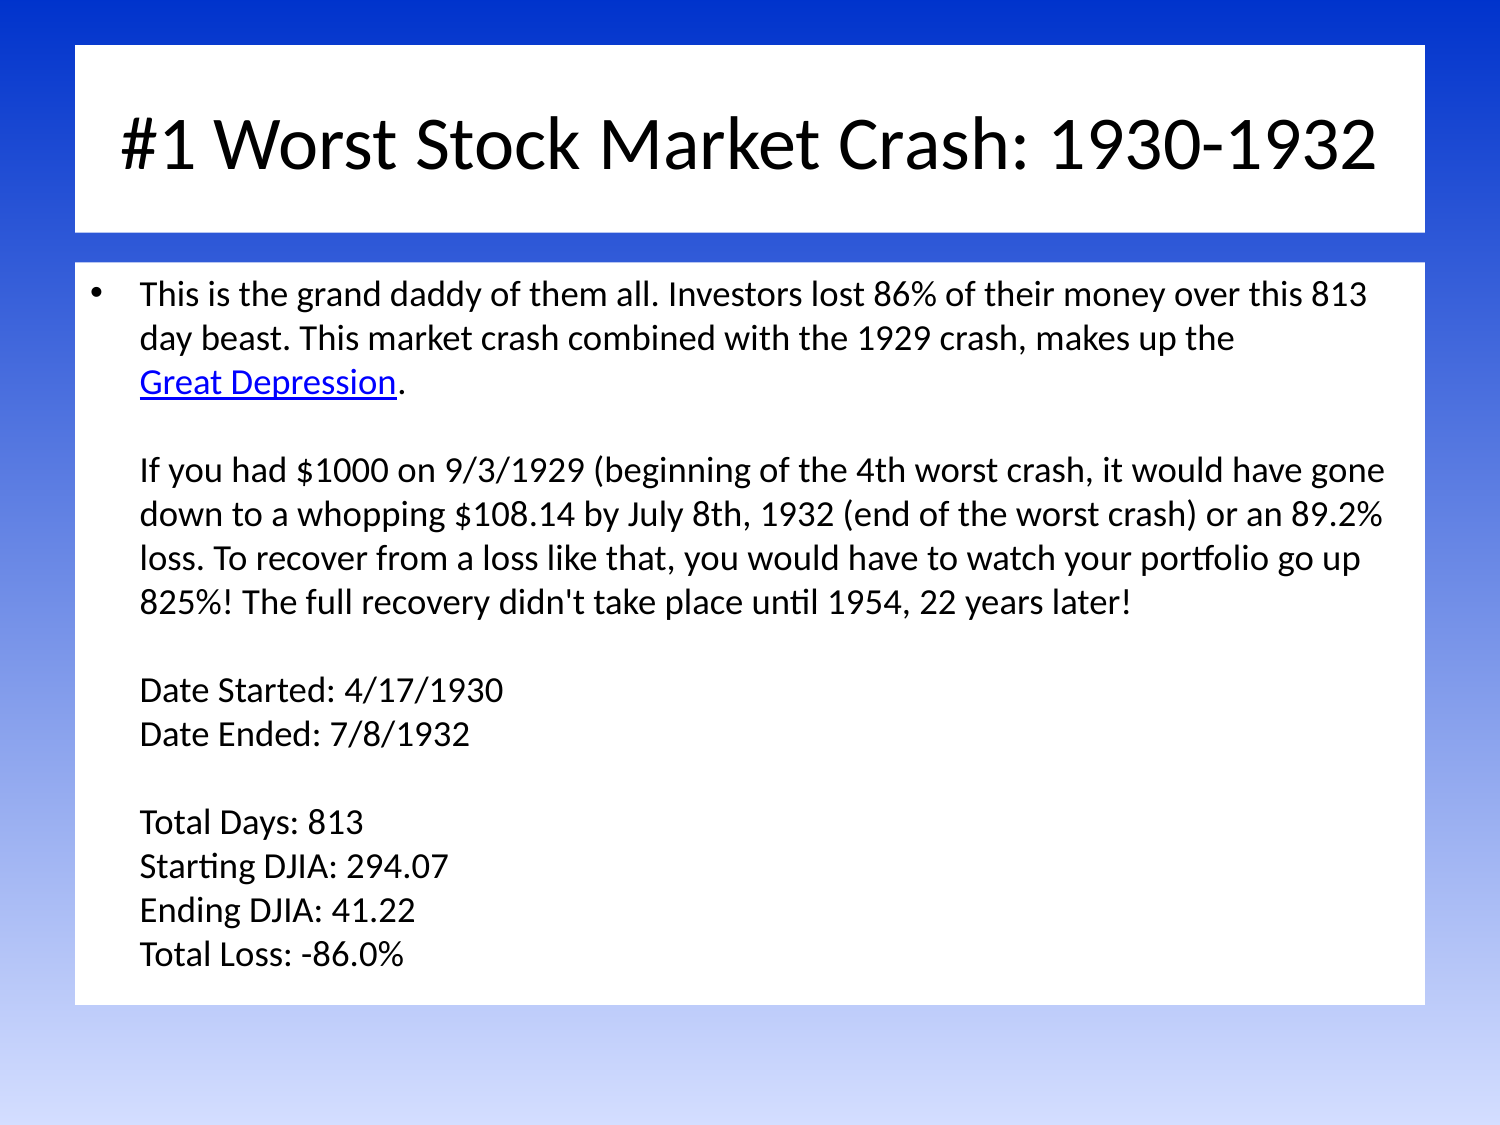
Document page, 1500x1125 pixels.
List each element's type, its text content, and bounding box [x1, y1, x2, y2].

title #1 Worst Stock Market Crash: 1930-1932 [75, 45, 1425, 233]
list This is the grand daddy of them all. Investors lost 86% of their money over this 813 day beast. This market crash combined with the 1929 crash, makes up the Great Depression. If you had $1000 on 9/3/1929 (beginning of the 4th worst crash, it would have gone down to a whopping $108.14 by July 8th, 1932 (end of the worst crash) or an 89.2% loss. To recover from a loss like that, you would have to watch your portfolio go up 825%! The full recovery didn't take place until 1954, 22 years later! Date Started: 4/17/1930 Date Ended: 7/8/1932 Total Days: 813 Starting DJIA: 294.07 Ending DJIA: 41.22 Total Loss: -86.0% [75, 262, 1425, 1005]
